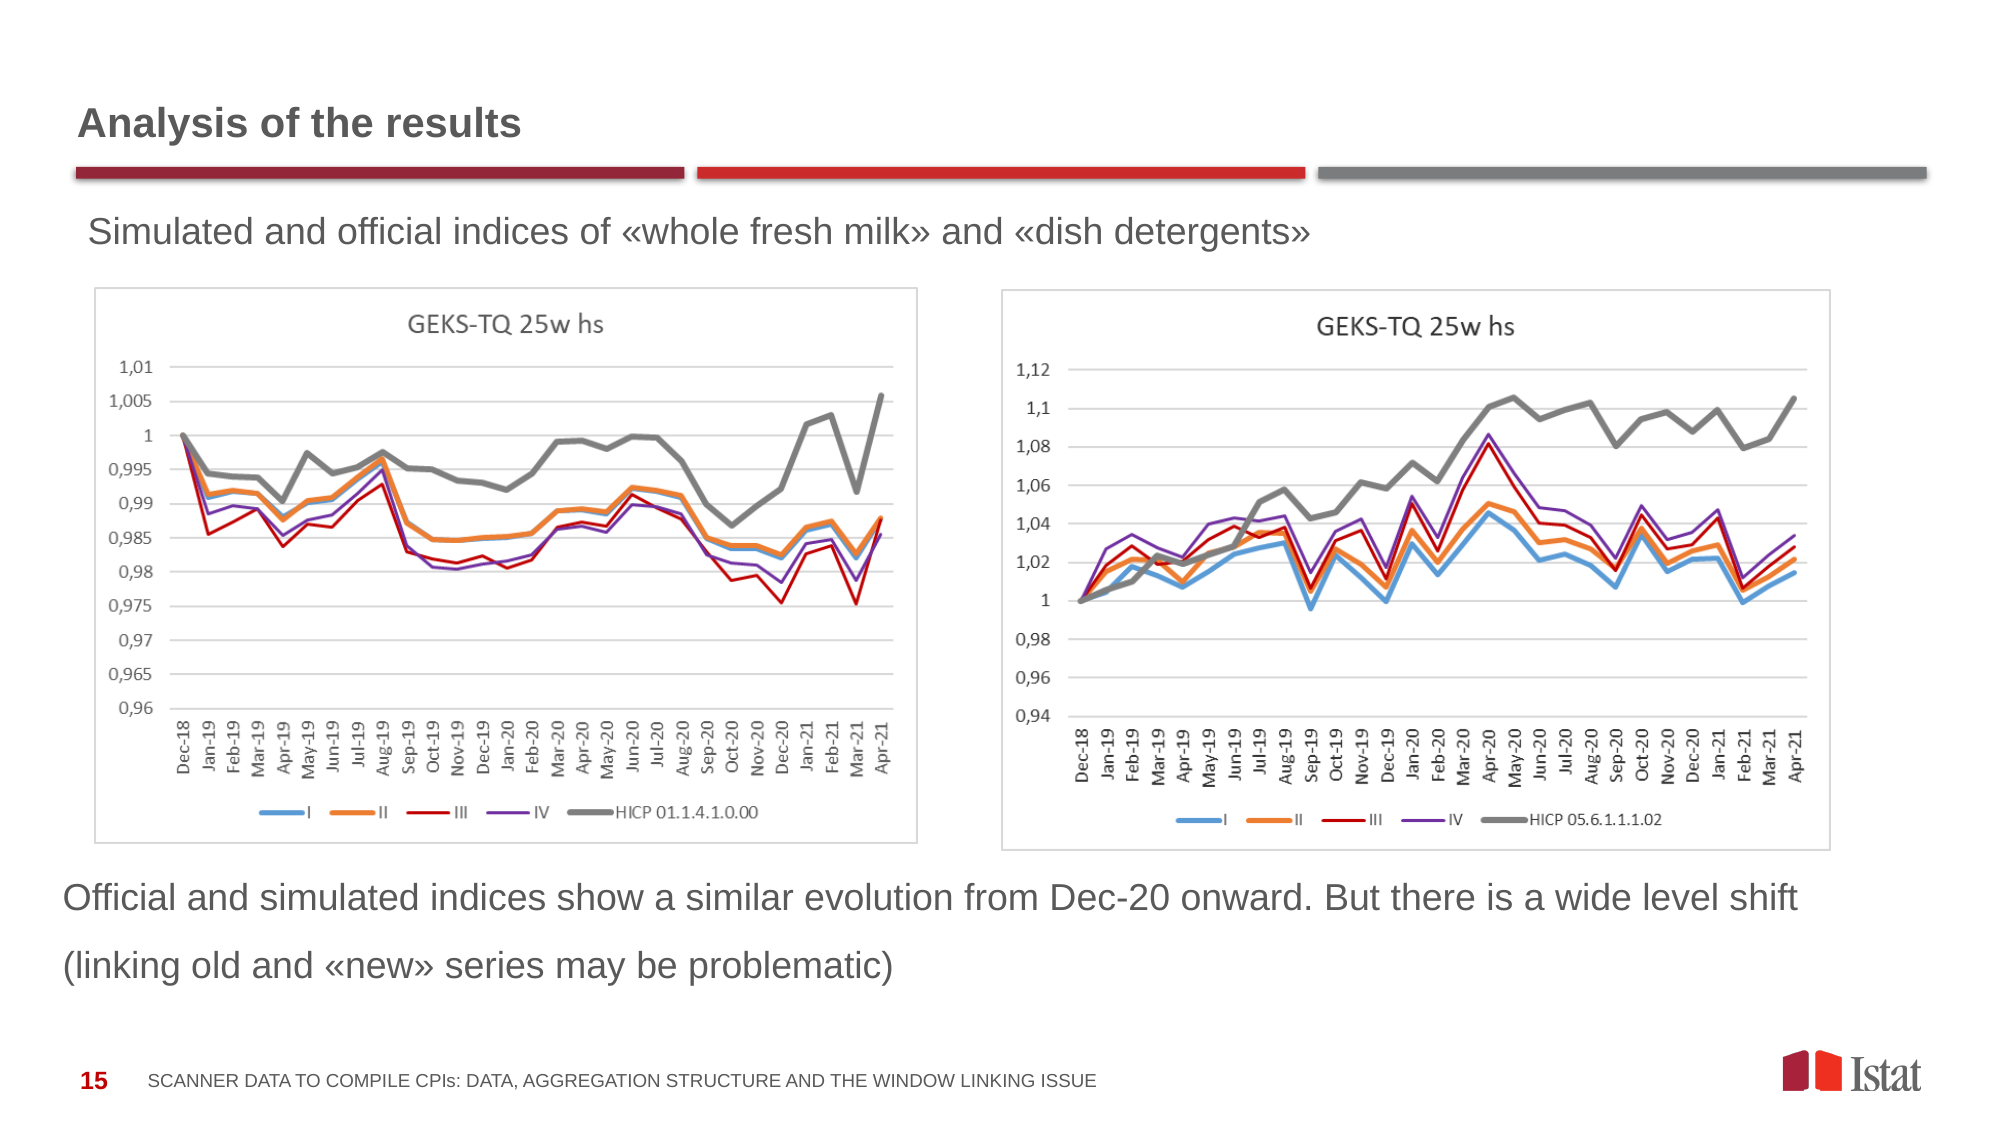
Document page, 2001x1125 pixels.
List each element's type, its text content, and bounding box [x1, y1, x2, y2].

title Analysis of the results [76, 88, 1926, 146]
list Official and simulated indices show a similar evolution from Dec-20 onward. But there is a wide level shift (linking old and «new» series may be problematic) [62, 850, 1926, 977]
slide_number 15 [53, 1049, 136, 1110]
footer Scanner data to compile CPIs: Data, Aggregation structure and the Window Linking issue [147, 1048, 1730, 1092]
picture [93, 286, 919, 845]
picture [1000, 288, 1831, 852]
text_box Simulated and official indices of «whole fresh milk» and «dish detergents» [87, 207, 1951, 263]
